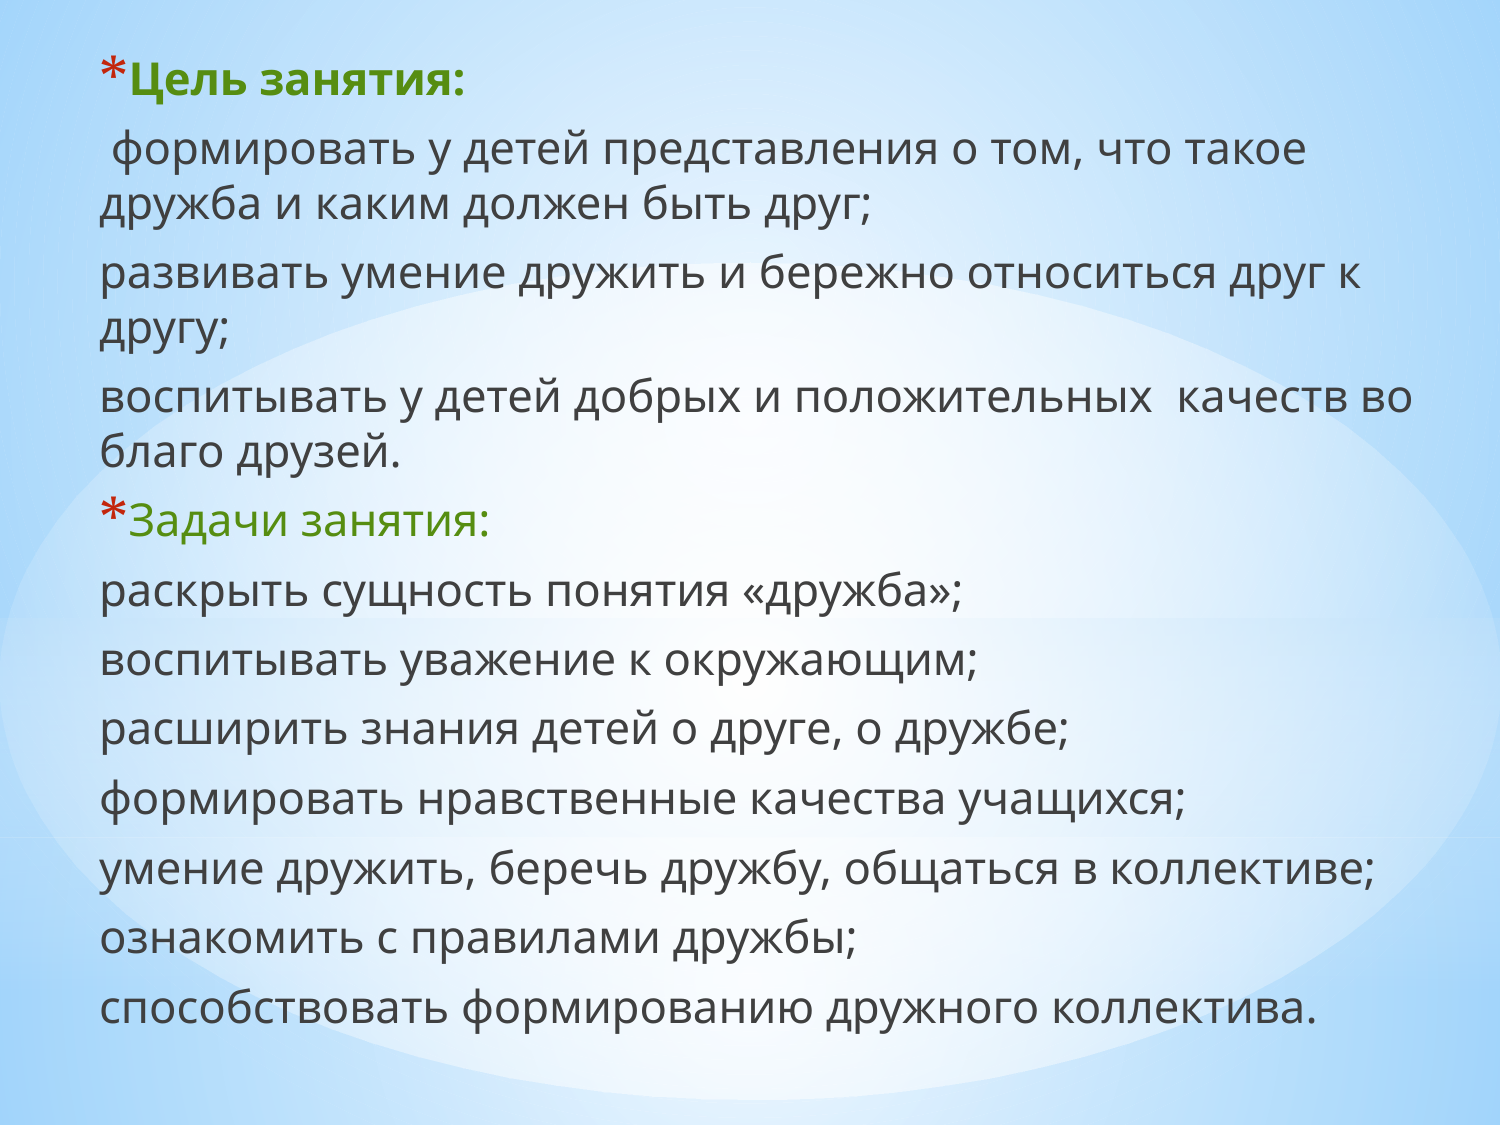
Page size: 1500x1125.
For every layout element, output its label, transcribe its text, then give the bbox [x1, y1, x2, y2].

list Цель занятия: формировать у детей представления о том, что такое дружба и каким должен быть друг; развивать умение дружить и бережно относиться друг к другу; воспитывать у детей добрых и положительных качеств во благо друзей. Задачи занятия: раскрыть сущность понятия «дружба»; воспитывать уважение к окружающим; расширить знания детей о друге, о дружбе; формировать нравственные качества учащихся; умение дружить, беречь дружбу, общаться в коллективе; ознакомить с правилами дружбы; способствовать формированию дружного коллектива. [76, 42, 1447, 1059]
